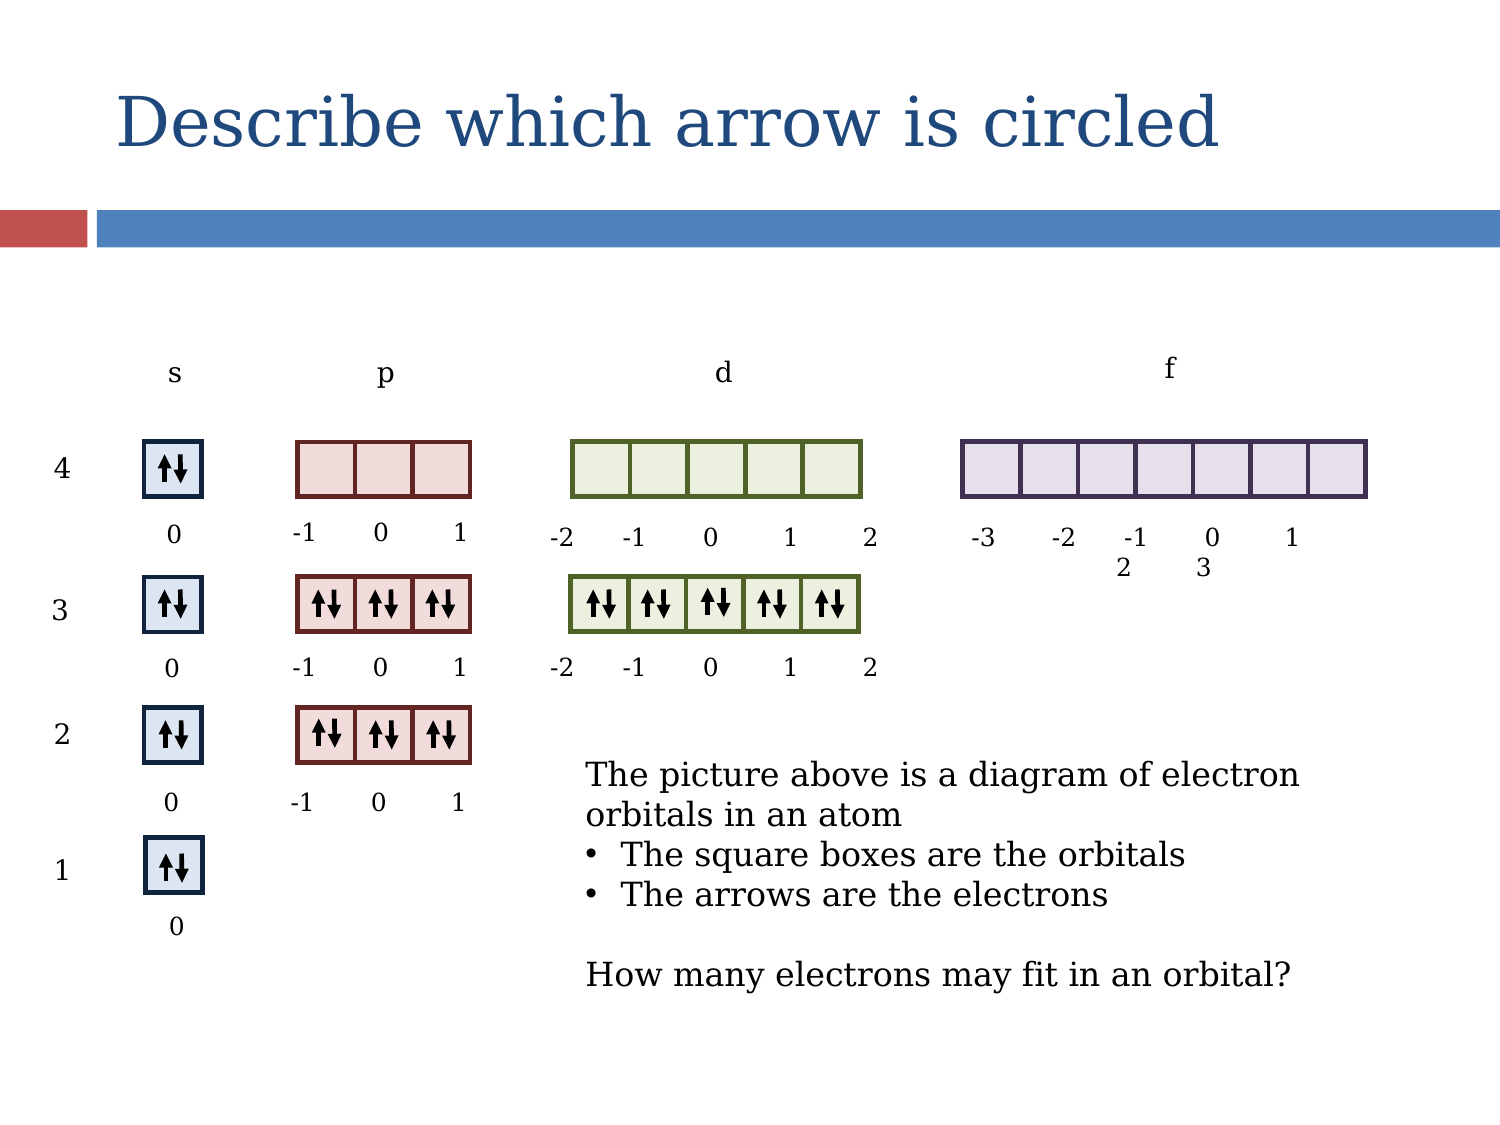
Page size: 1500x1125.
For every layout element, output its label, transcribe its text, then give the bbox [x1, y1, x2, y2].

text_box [297, 707, 470, 763]
text_box -1 0 1 [171, 509, 591, 555]
text_box [143, 576, 202, 633]
text_box -2 -1 0 1 2 [505, 644, 924, 690]
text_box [297, 441, 470, 497]
text_box [143, 706, 202, 763]
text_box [375, 720, 392, 750]
text_box 0 [0, 510, 384, 556]
text_box -1 0 1 [381, 779, 570, 824]
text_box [164, 589, 181, 619]
text_box 4 [38, 442, 82, 492]
text_box s [153, 347, 197, 396]
text_box The picture above is a diagram of electron orbitals in an atom The square boxes are the orbitals The arrows are the electrons How many electrons may fit in an orbital? [570, 746, 1450, 1001]
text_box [432, 589, 449, 619]
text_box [572, 441, 861, 497]
text_box 0 [0, 778, 381, 824]
title Describe which arrow is circled [100, 37, 1438, 200]
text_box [318, 589, 335, 619]
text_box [164, 454, 181, 484]
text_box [593, 589, 610, 619]
text_box -1 0 1 [171, 644, 590, 689]
text_box f [1149, 343, 1193, 392]
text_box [318, 718, 335, 748]
text_box 1 [38, 845, 82, 894]
text_box [144, 837, 204, 894]
text_box p [362, 347, 406, 396]
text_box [763, 589, 781, 619]
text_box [821, 589, 838, 619]
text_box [707, 587, 724, 617]
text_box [433, 720, 450, 750]
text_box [375, 589, 392, 619]
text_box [570, 576, 859, 632]
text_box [962, 441, 1366, 497]
text_box -2 -1 0 1 2 [505, 514, 924, 559]
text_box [165, 853, 183, 883]
text_box 2 [38, 708, 82, 758]
text_box [143, 440, 202, 497]
text_box -3 -2 -1 0 1 2 3 [954, 514, 1374, 589]
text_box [297, 576, 470, 632]
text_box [647, 589, 664, 619]
text_box 0 [0, 902, 386, 948]
text_box d [700, 347, 744, 396]
text_box 3 [36, 584, 80, 633]
text_box 0 [0, 645, 382, 691]
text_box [165, 720, 182, 750]
